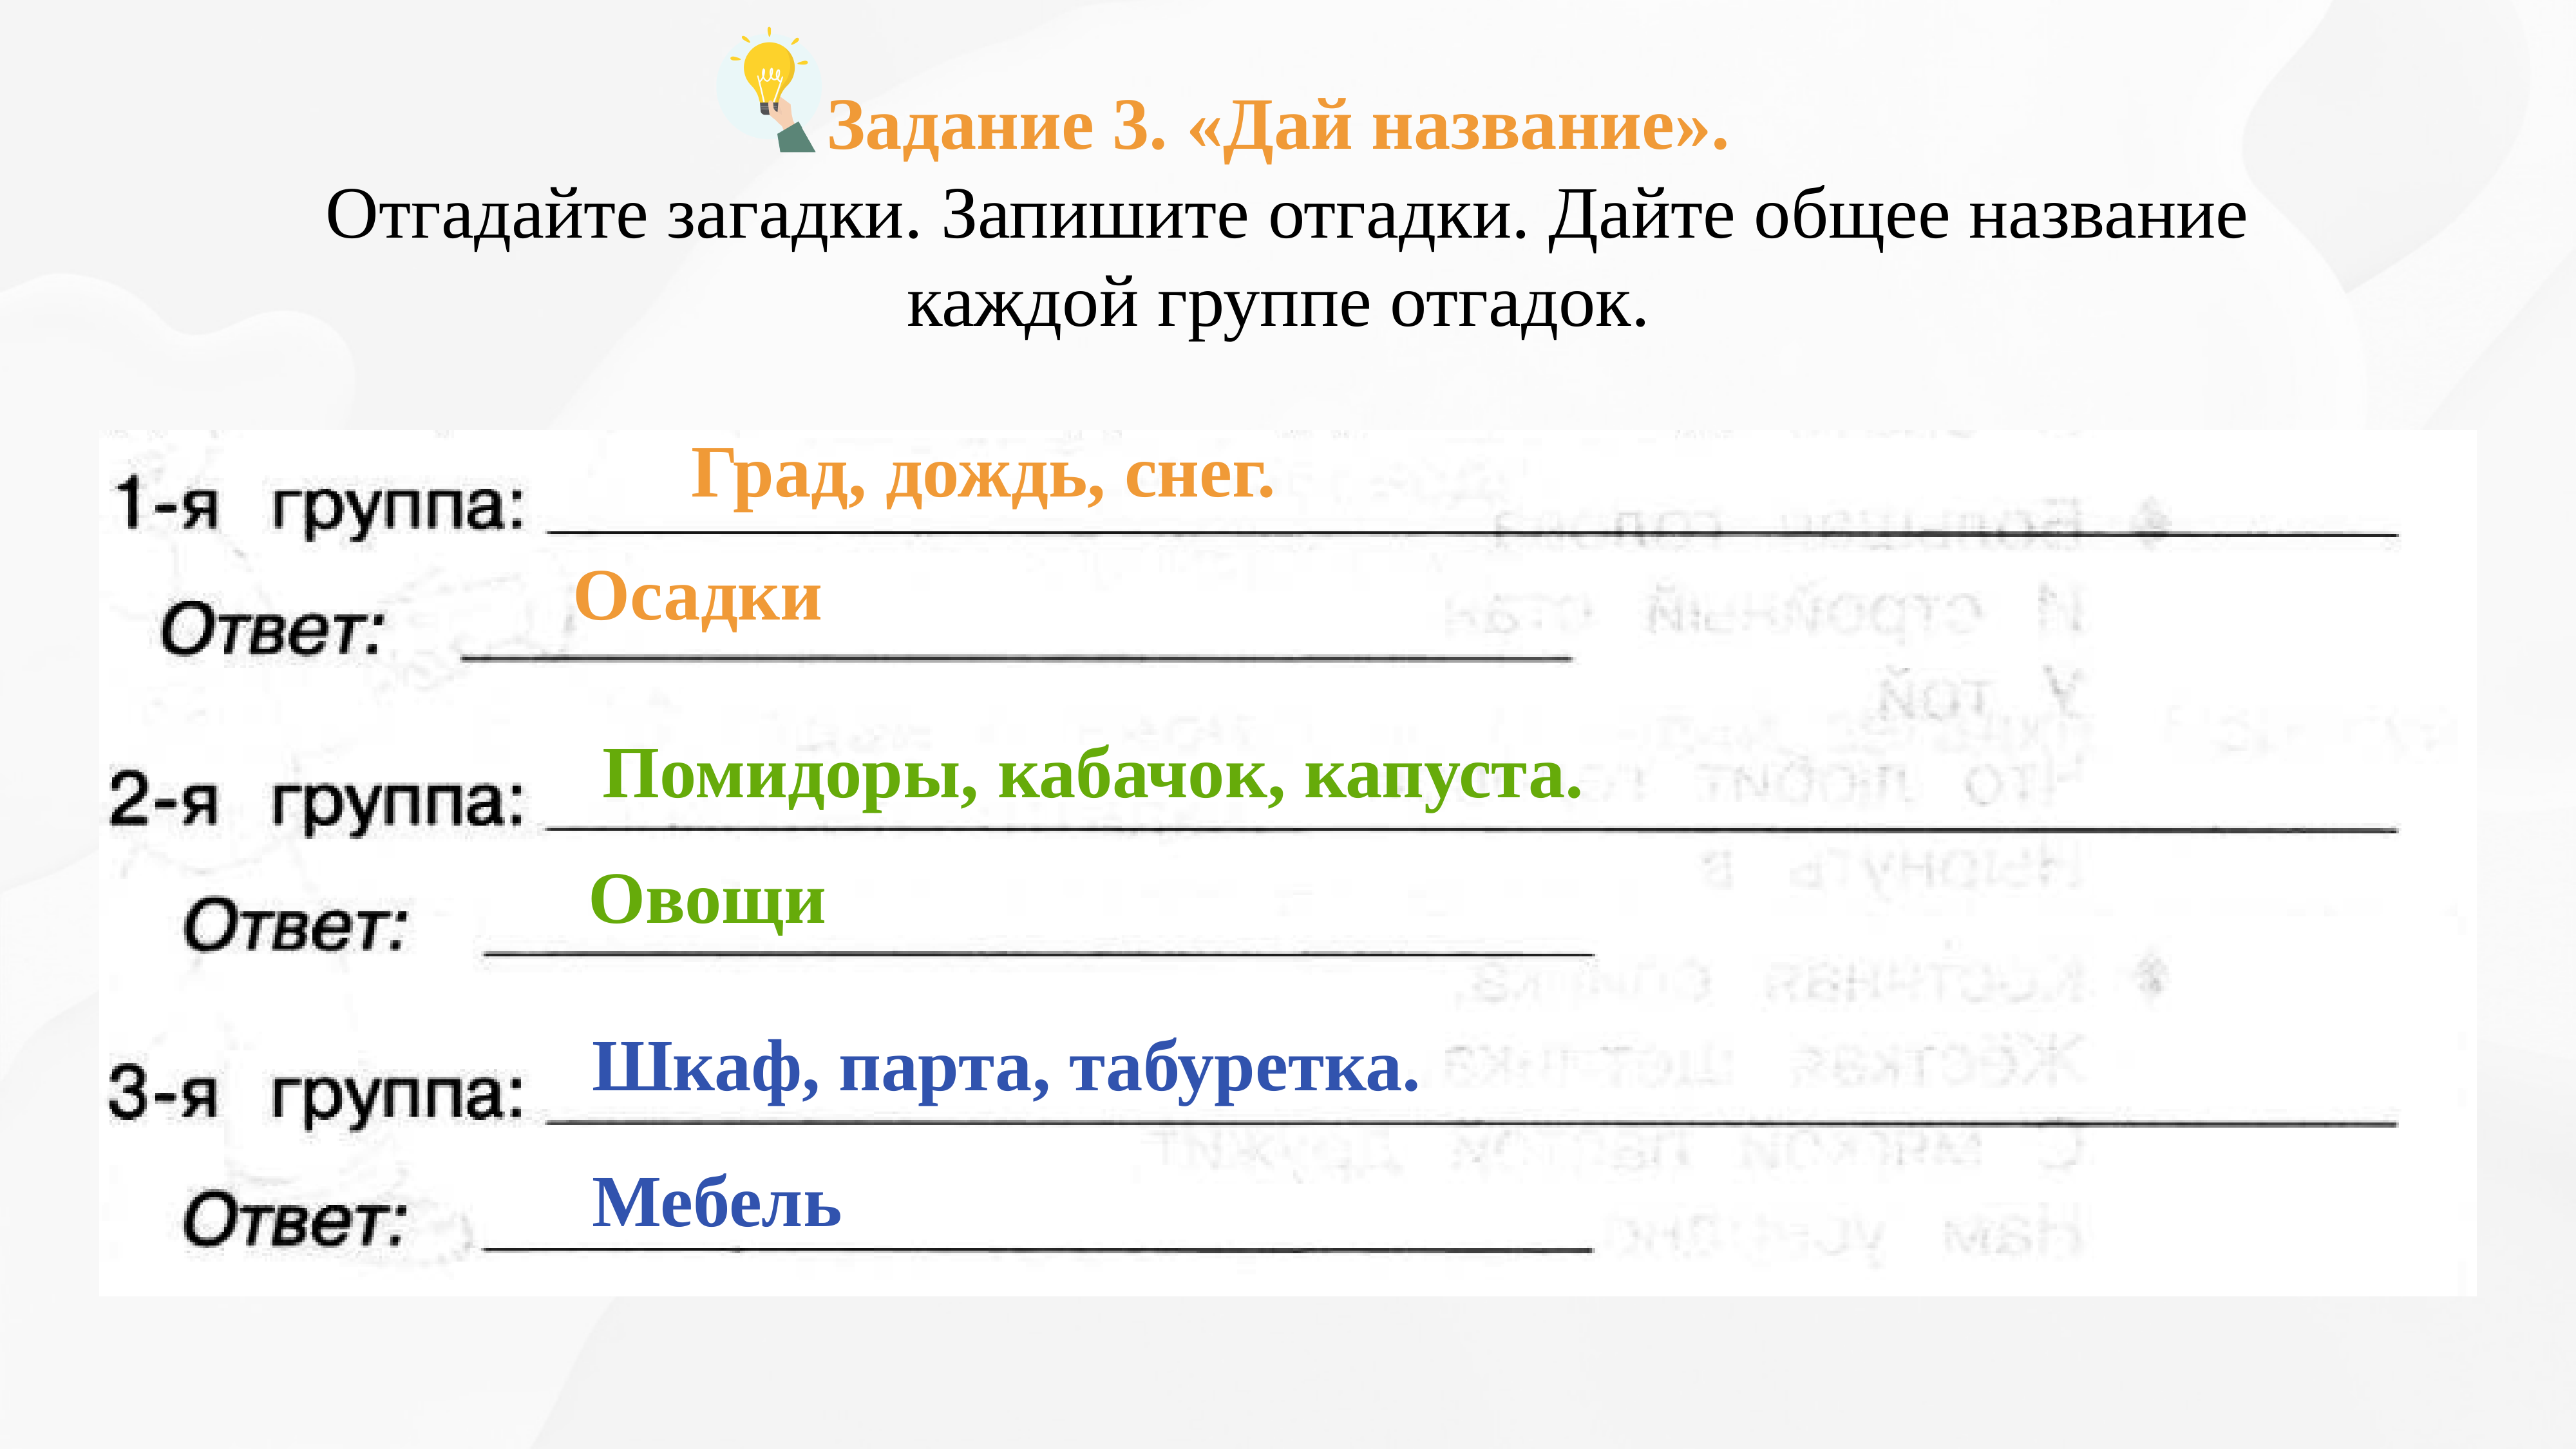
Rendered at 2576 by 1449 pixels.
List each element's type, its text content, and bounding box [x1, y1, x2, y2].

picture [0, 0, 2576, 1449]
text_box Задание 3. «Дай название». Отгадайте загадки. Запишите отгадки. Дайте общее название каждой группе отгадок. [252, 71, 2324, 345]
